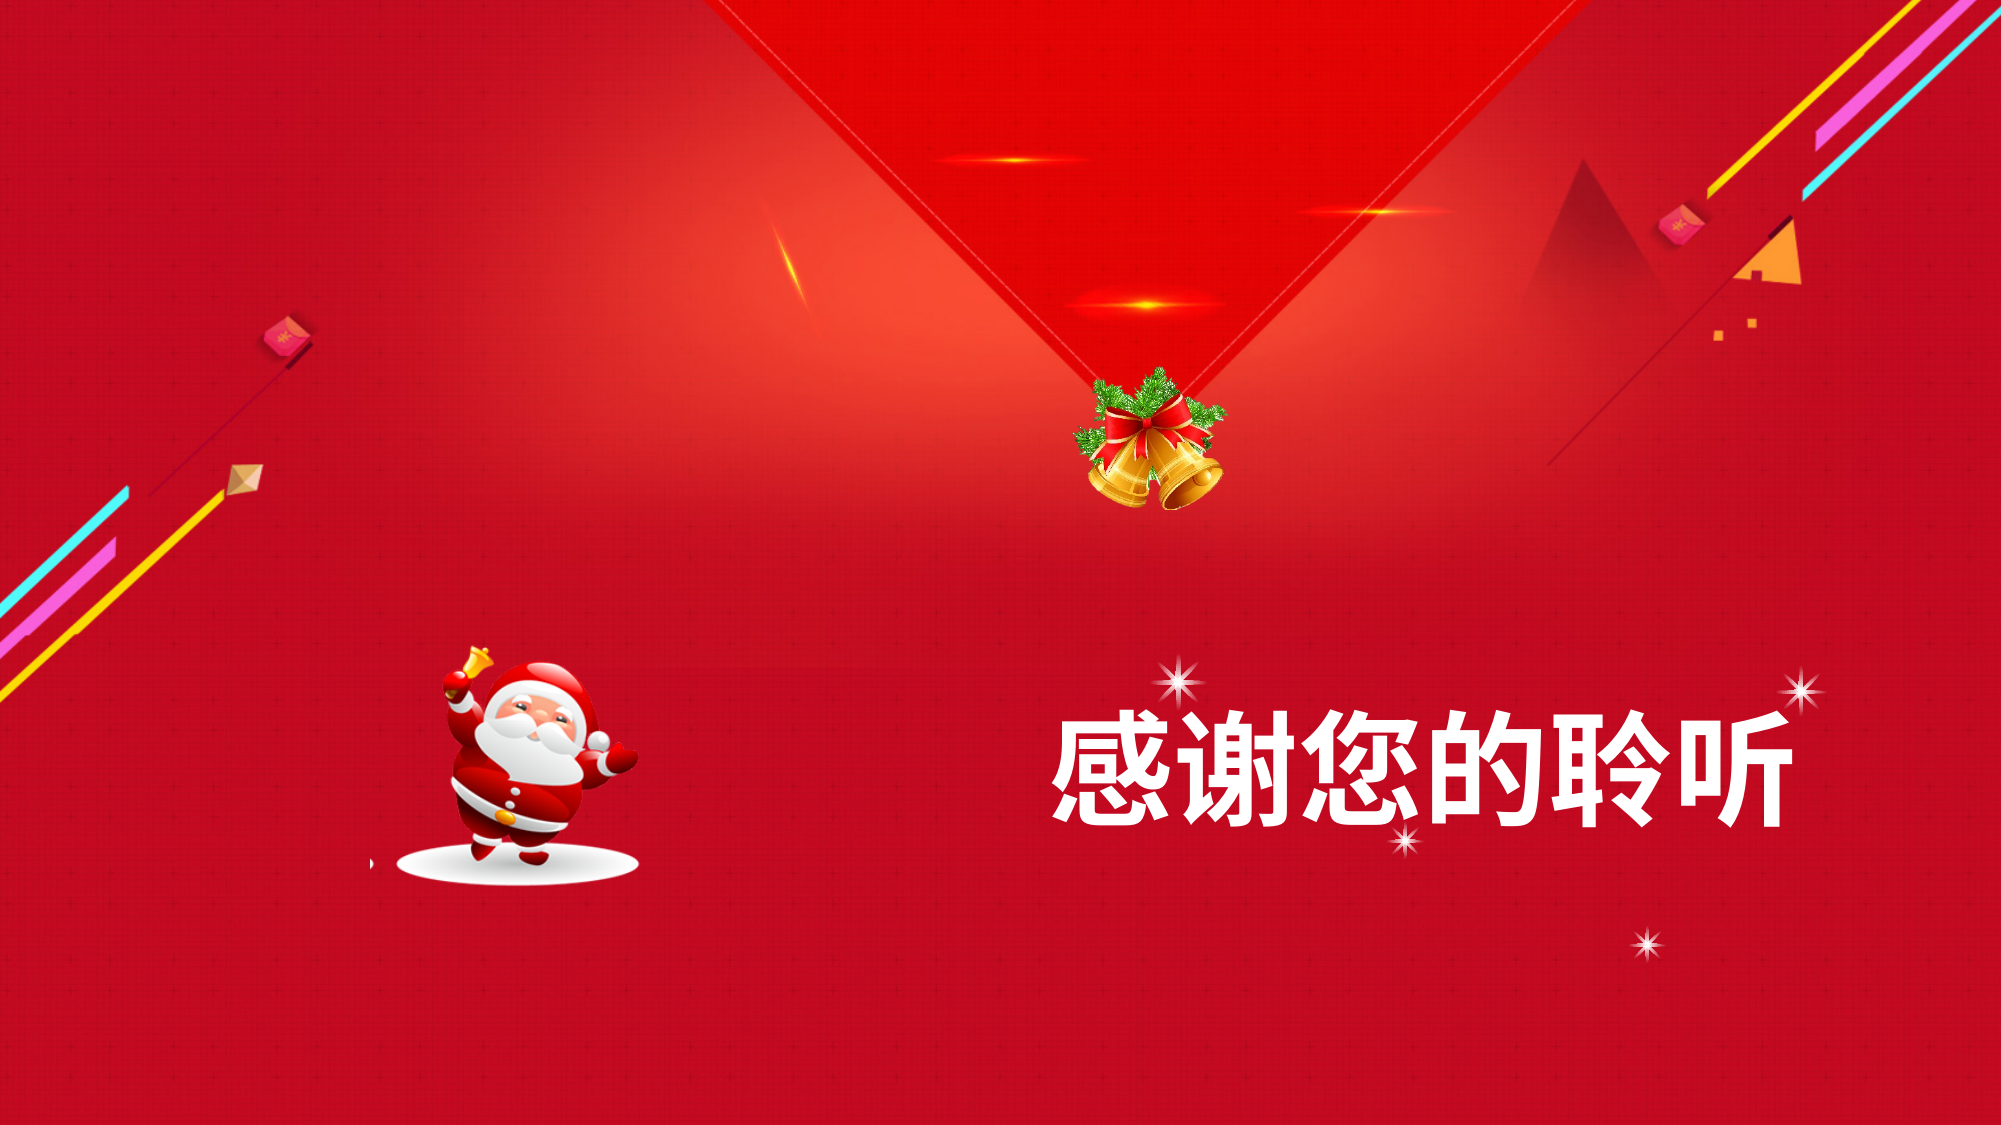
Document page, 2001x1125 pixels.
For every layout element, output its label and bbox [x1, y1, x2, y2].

picture [0, 0, 2001, 1125]
text_box [1774, 664, 1828, 718]
text_box [1385, 821, 1425, 860]
text_box [1627, 925, 1667, 964]
text_box [1148, 652, 1207, 712]
